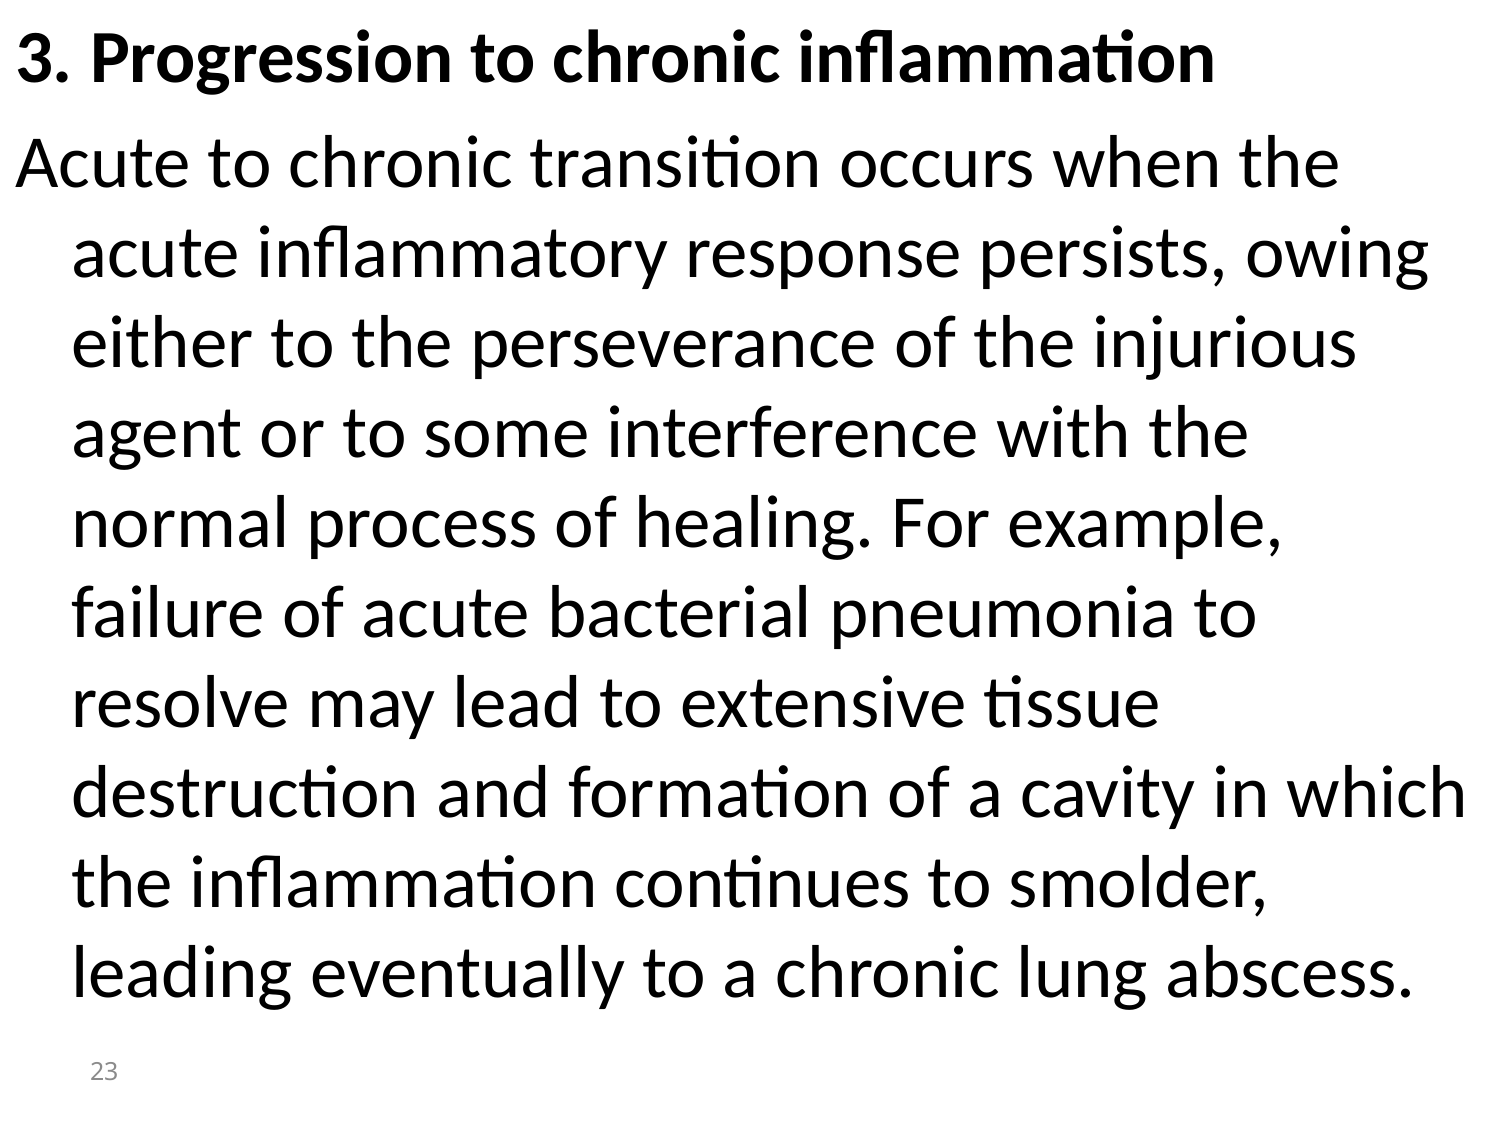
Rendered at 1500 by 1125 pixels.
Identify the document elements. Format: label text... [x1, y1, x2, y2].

list 3. Progression to chronic inflammation Acute to chronic transition occurs when the acute inflammatory response persists, owing either to the perseverance of the injurious agent or to some interference with the normal process of healing. For example, failure of acute bacterial pneumonia to resolve may lead to extensive tissue destruction and formation of a cavity in which the inflammation continues to smolder, leading eventually to a chronic lung abscess. [0, 0, 1500, 1125]
slide_number 23 [75, 1042, 425, 1103]
